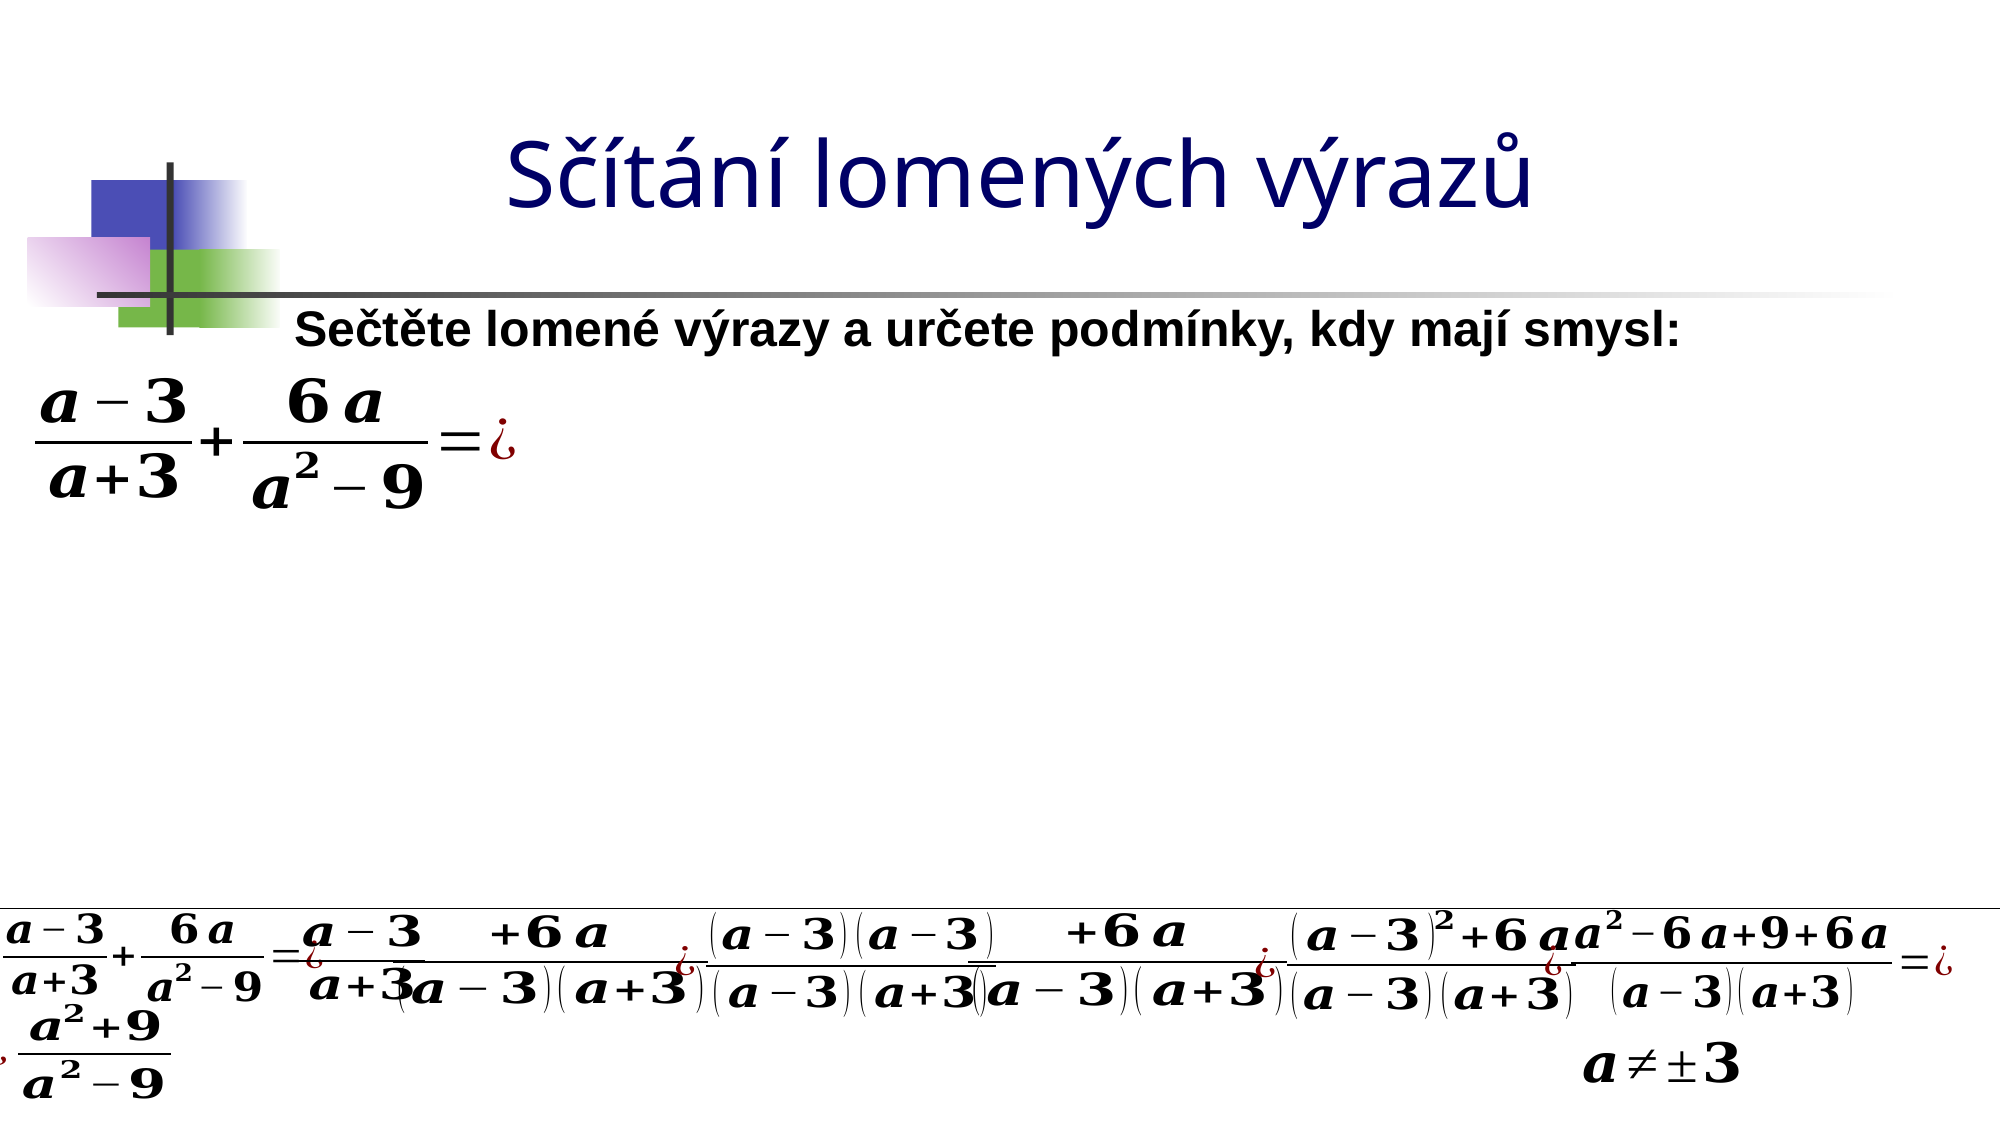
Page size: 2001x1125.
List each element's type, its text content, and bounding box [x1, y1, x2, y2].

text_box Sečtěte lomené výrazy a určete podmínky, kdy mají smysl: [279, 290, 1760, 362]
text_box Sčítání lomených výrazů [416, 113, 1626, 228]
